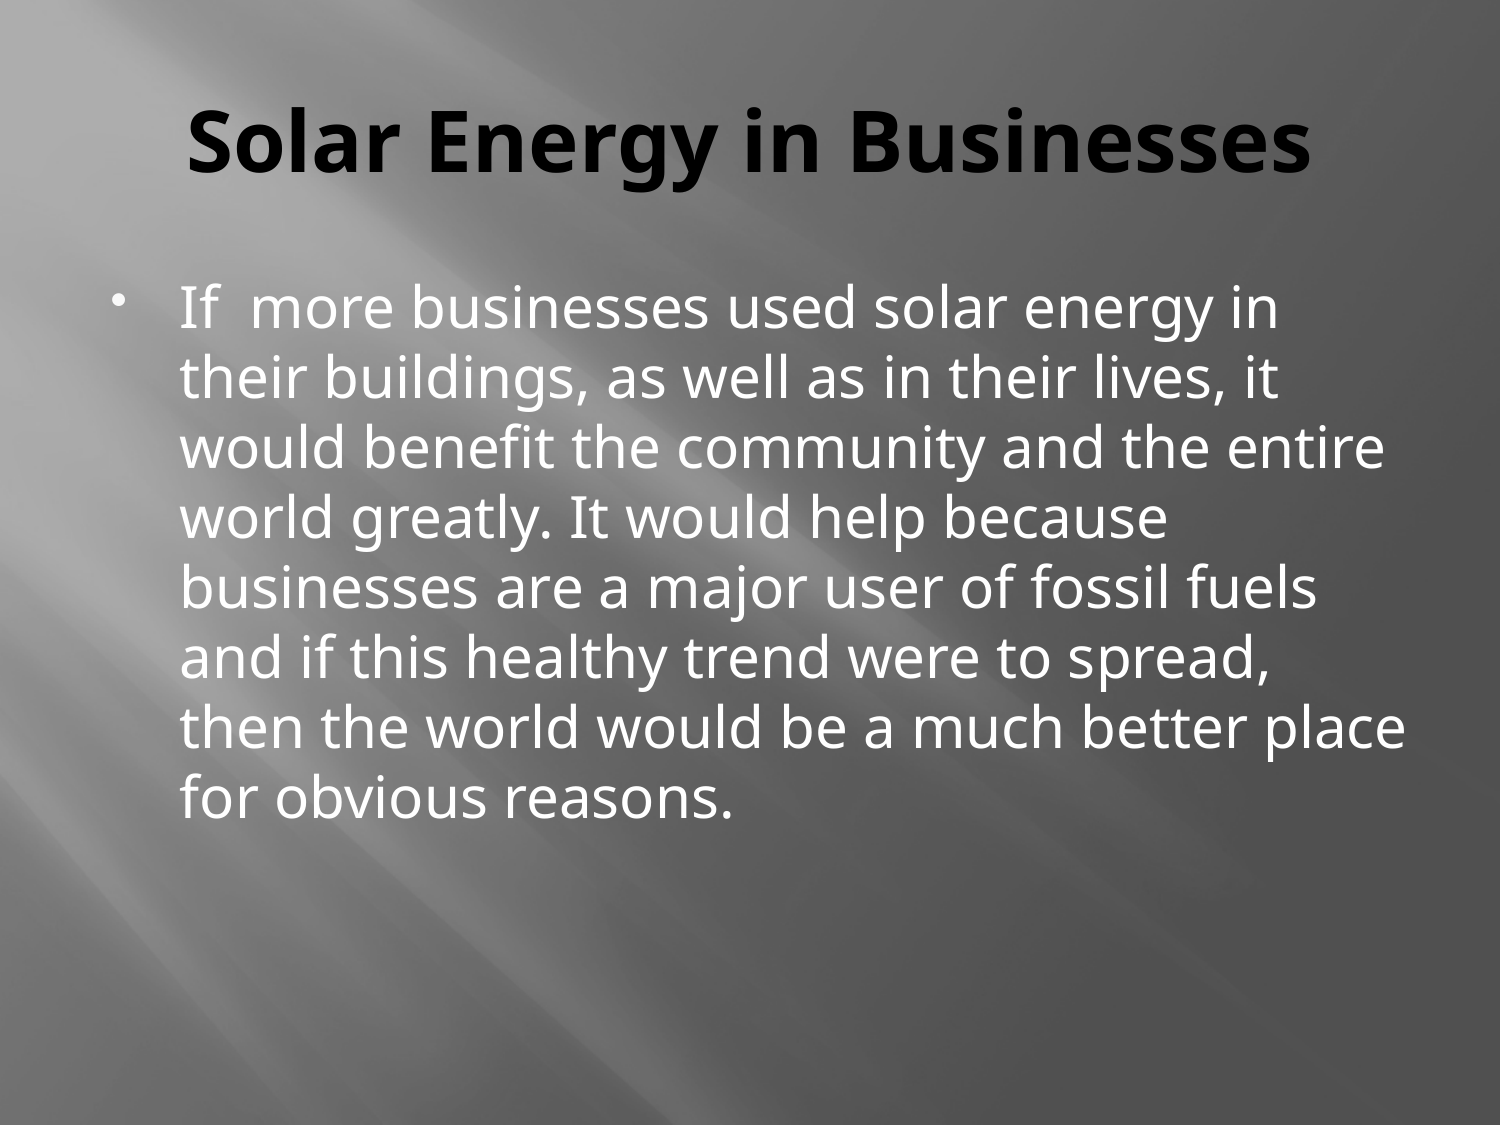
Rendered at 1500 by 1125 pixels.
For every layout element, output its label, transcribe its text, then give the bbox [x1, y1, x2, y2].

title Solar Energy in Businesses [75, 45, 1425, 233]
list If more businesses used solar energy in their buildings, as well as in their lives, it would benefit the community and the entire world greatly. It would help because businesses are a major user of fossil fuels and if this healthy trend were to spread, then the world would be a much better place for obvious reasons. [75, 262, 1425, 1035]
